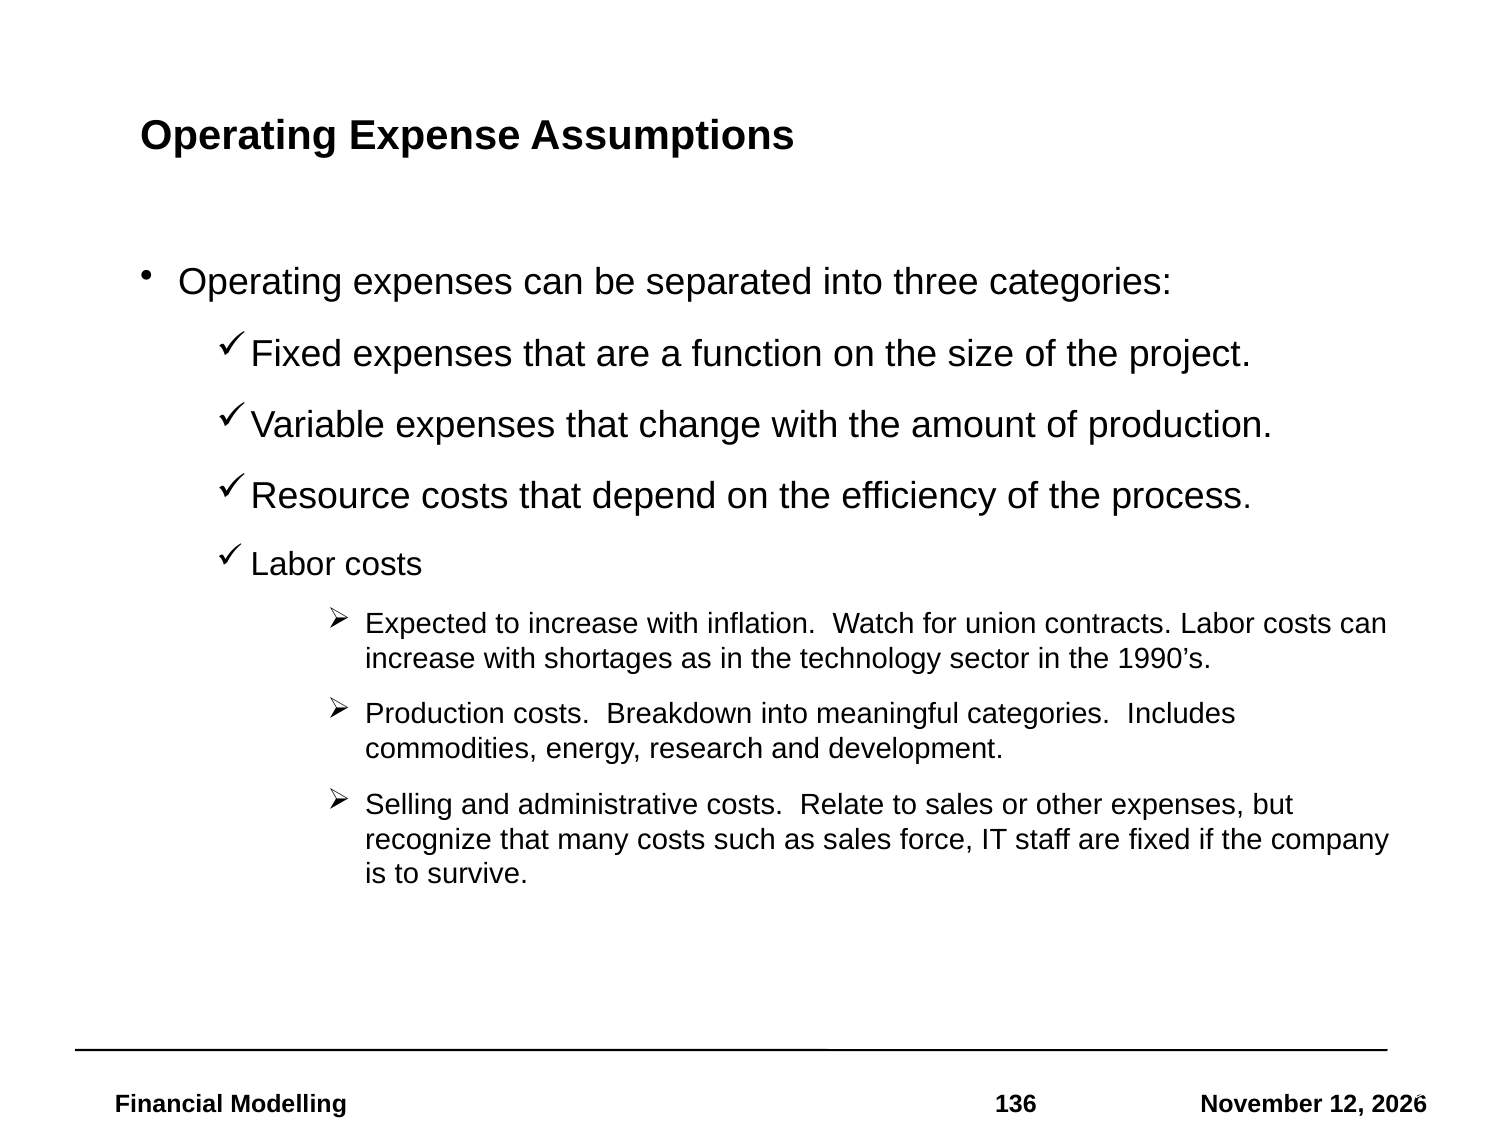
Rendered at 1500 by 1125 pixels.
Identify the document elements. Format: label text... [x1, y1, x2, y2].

title Operating Expense Assumptions [124, 99, 1413, 226]
list Operating expenses can be separated into three categories: Fixed expenses that are a function on the size of the project. Variable expenses that change with the amount of production. Resource costs that depend on the efficiency of the process. Labor costs Expected to increase with inflation. Watch for union contracts. Labor costs can increase with shortages as in the technology sector in the 1990’s. Production costs. Breakdown into meaningful categories. Includes commodities, energy, research and development. Selling and administrative costs. Relate to sales or other expenses, but recognize that many costs such as sales force, IT staff are fixed if the company is to survive. [124, 249, 1413, 1001]
